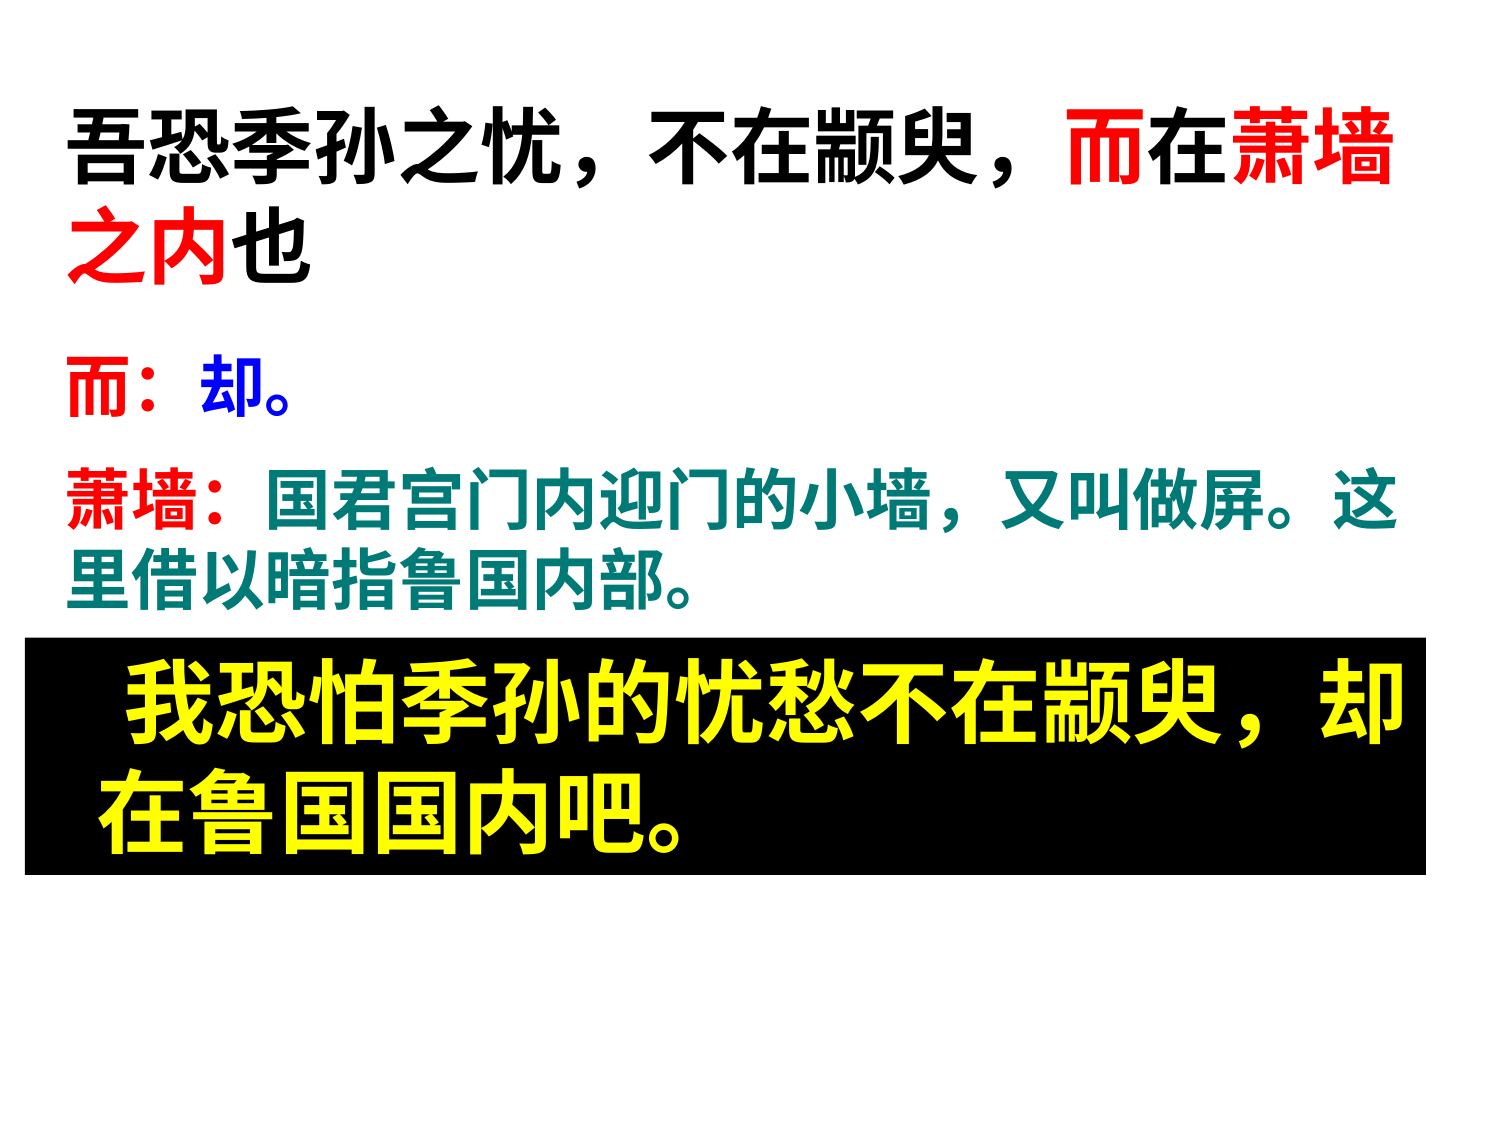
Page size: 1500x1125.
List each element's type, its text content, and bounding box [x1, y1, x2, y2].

list 我恐怕季孙的忧愁不在颛臾，却在鲁国国内吧。 [24, 637, 1427, 876]
text_box 而：却。 萧墙：国君宫门内迎门的小墙，又叫做屏。这里借以暗指鲁国内部。 [50, 337, 1425, 626]
title 吾恐季孙之忧，不在颛臾，而在萧墙之内也 [49, 99, 1451, 288]
